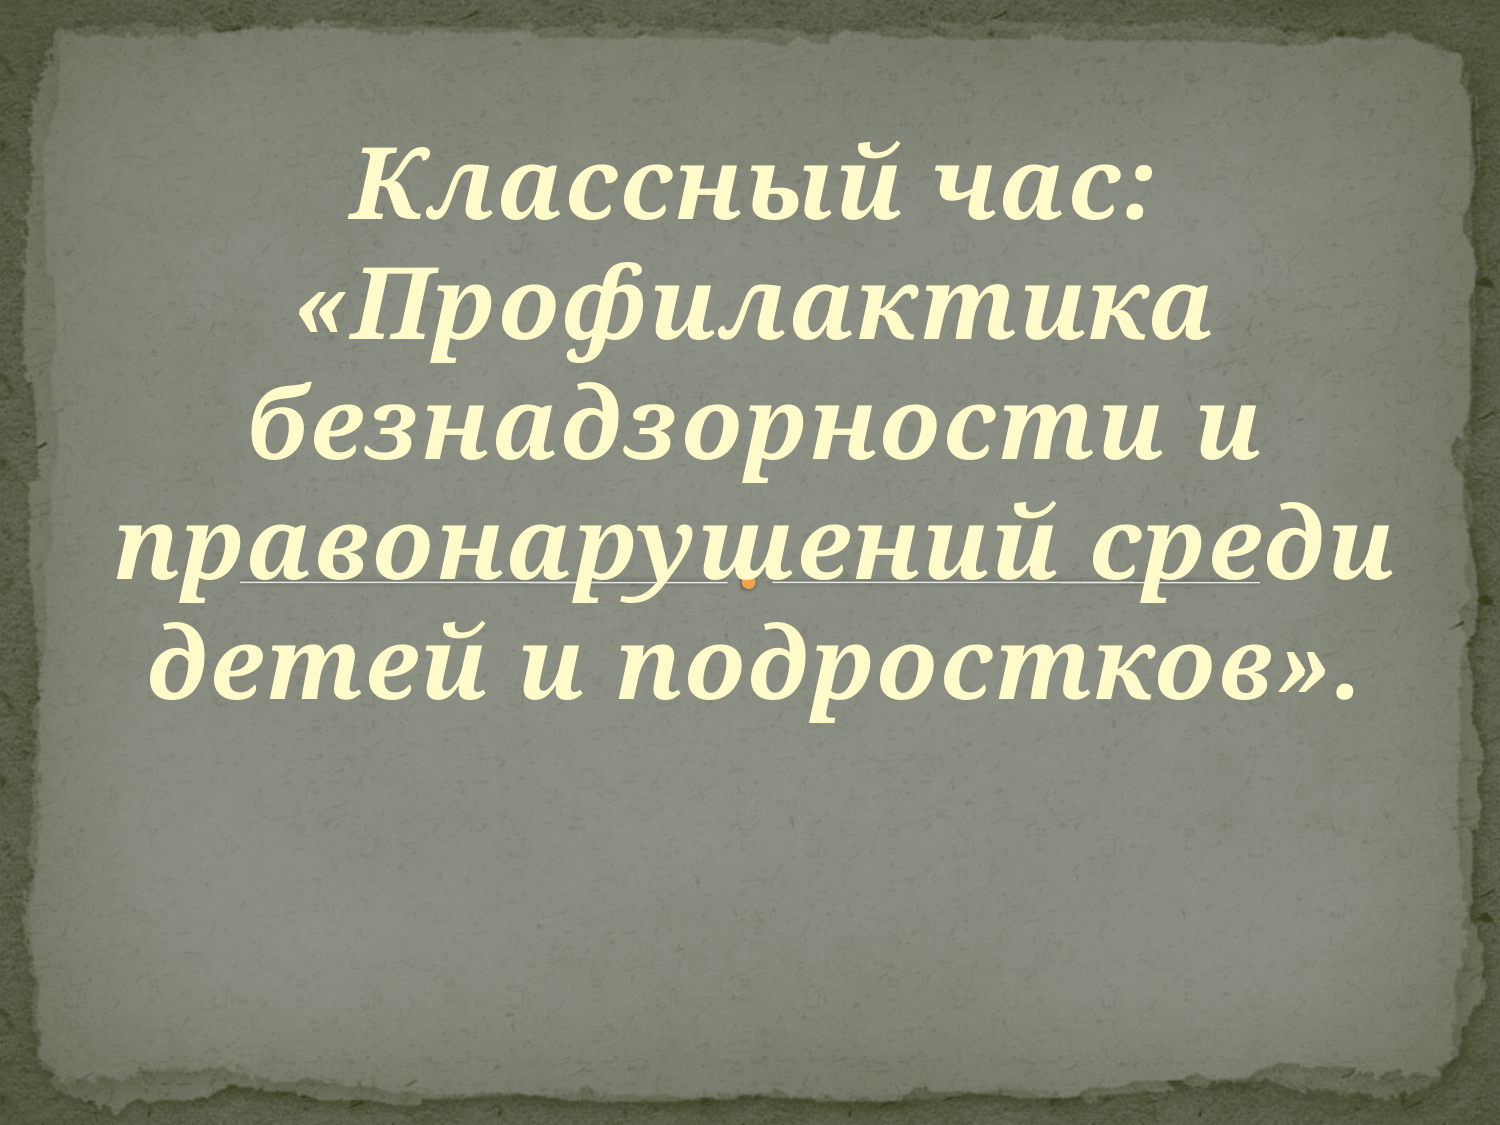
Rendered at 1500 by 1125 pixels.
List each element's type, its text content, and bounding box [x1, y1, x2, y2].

subtitle Классный час: «Профилактика безнадзорности и правонарушений среди детей и подростков». [75, 112, 1438, 1000]
